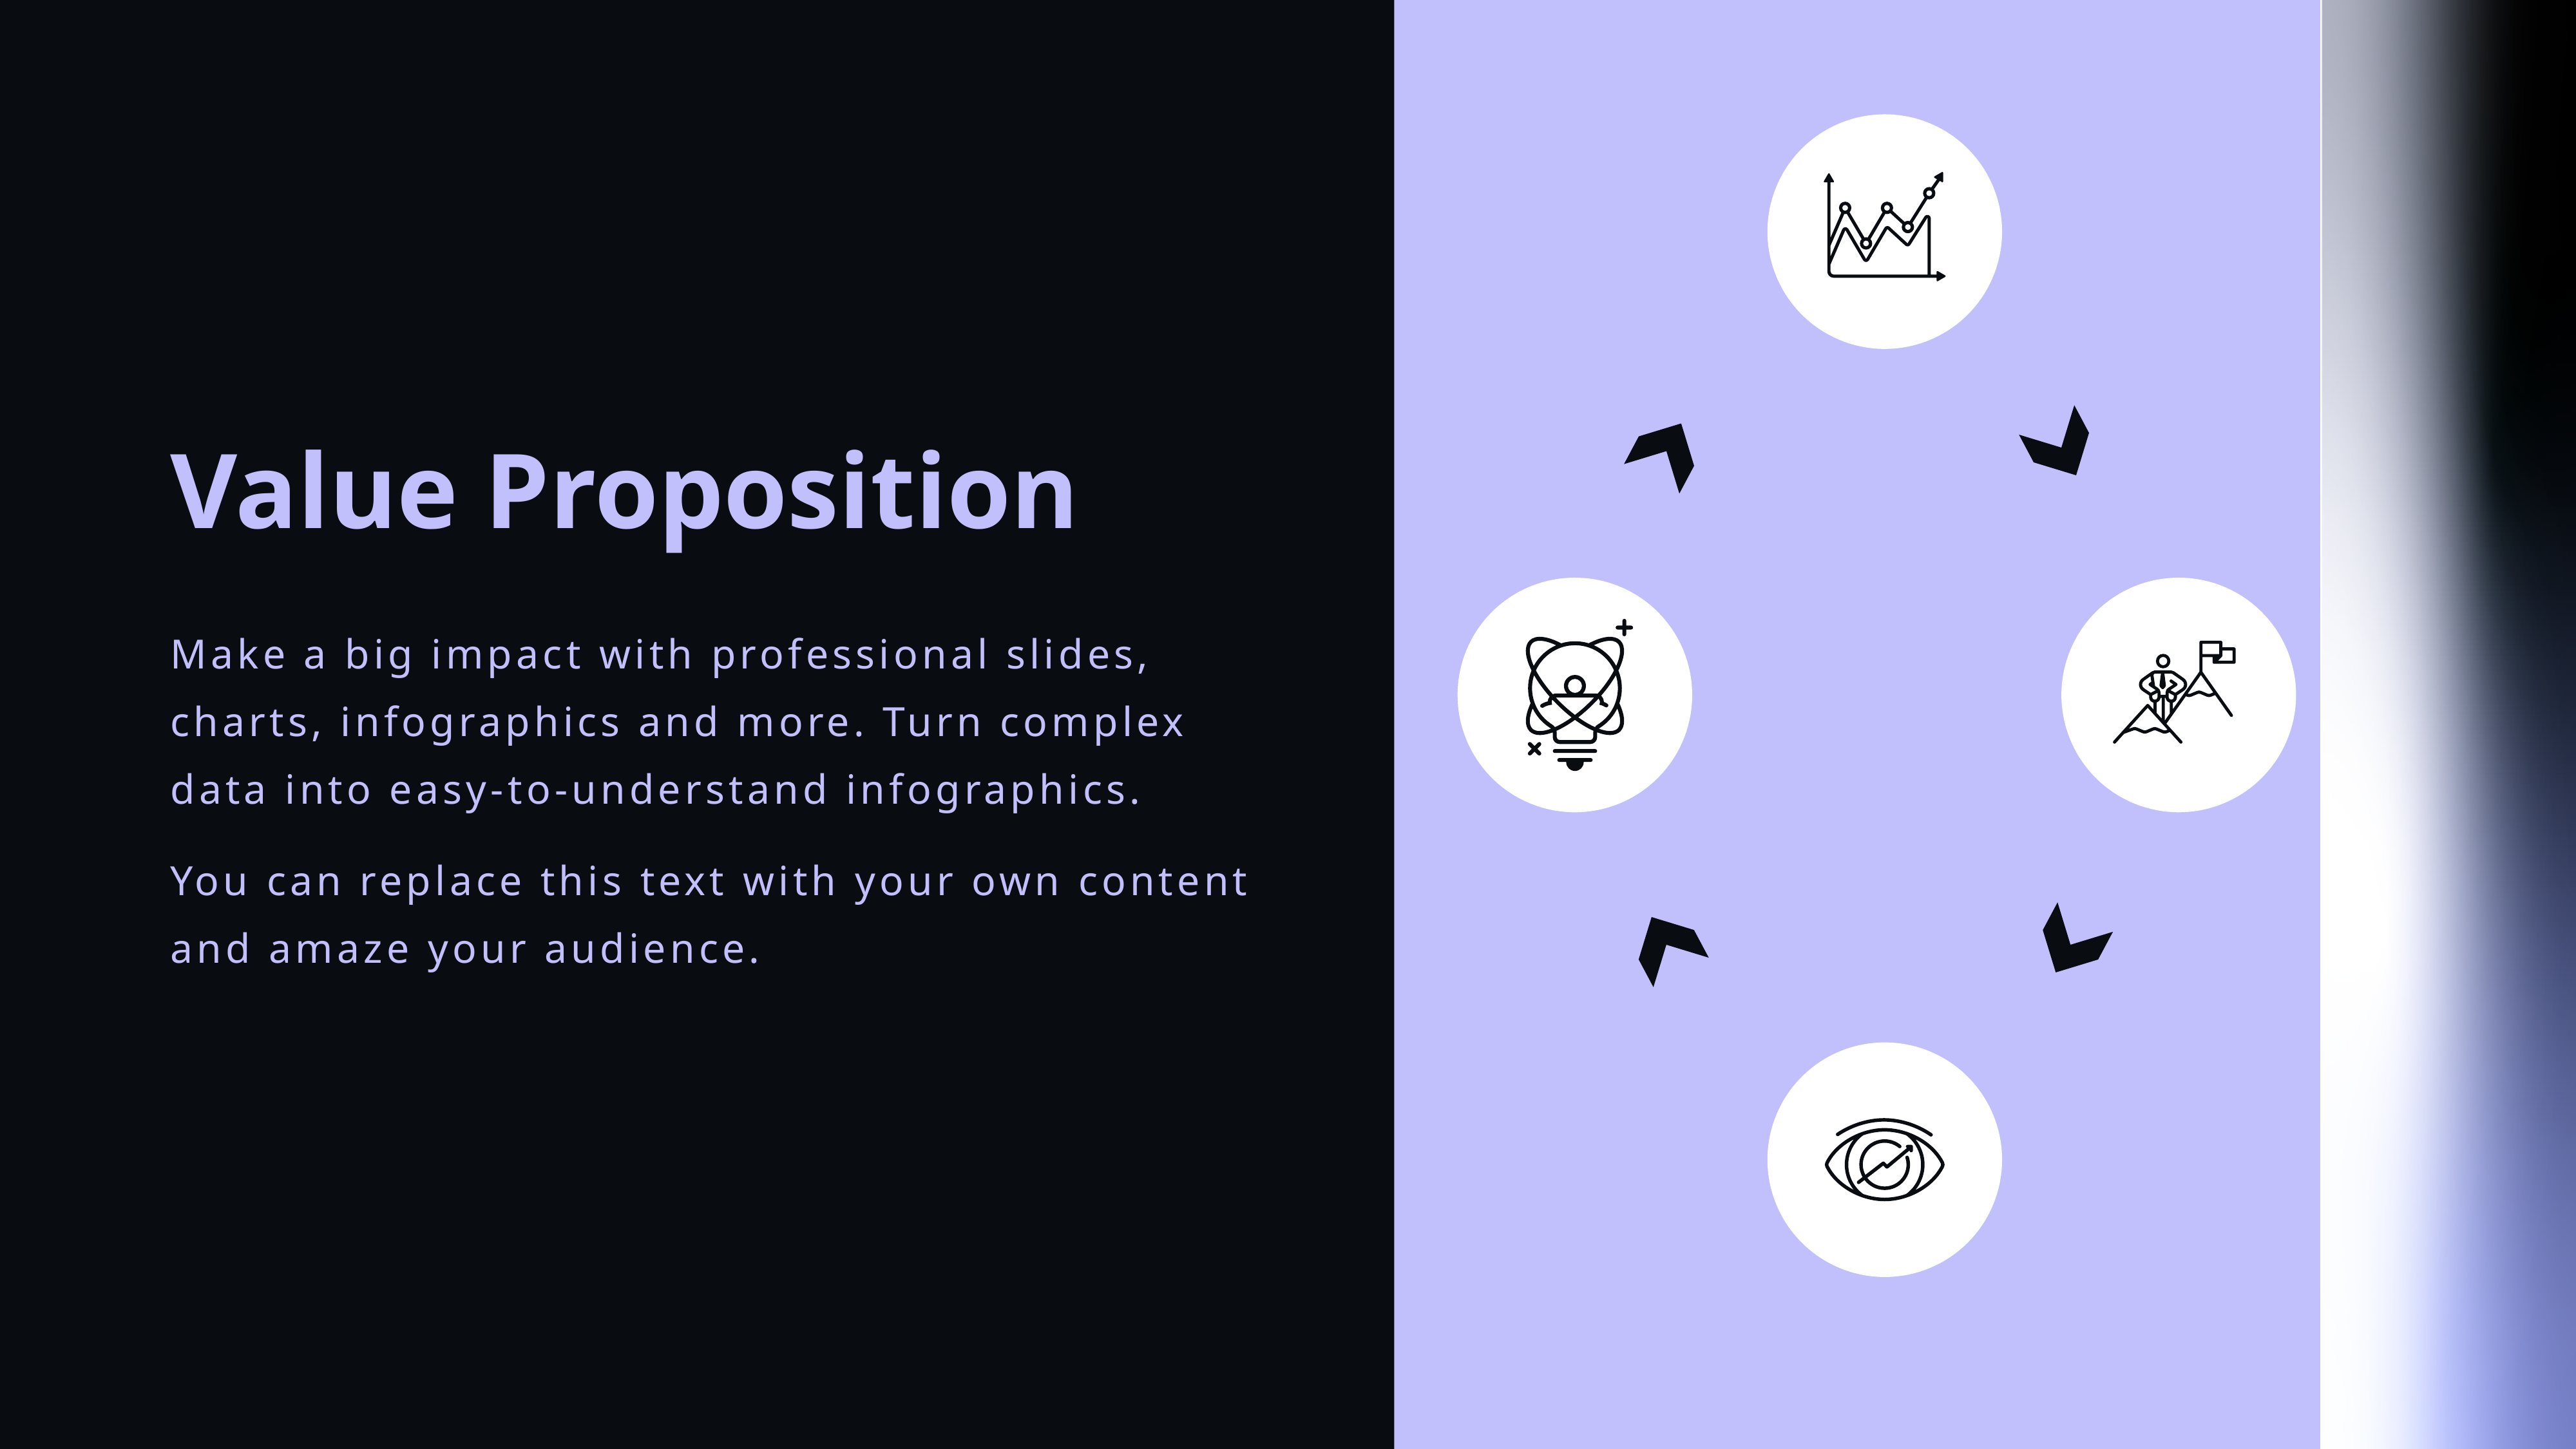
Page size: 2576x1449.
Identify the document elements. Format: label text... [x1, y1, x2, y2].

text_box [1616, 618, 1634, 636]
text_box [1393, 0, 2320, 1449]
text_box [1766, 113, 2003, 350]
text_box [1525, 636, 1625, 744]
text_box [1637, 916, 1710, 989]
text_box Value Proposition [160, 408, 1288, 554]
text_box [1456, 576, 1661, 813]
text_box [1824, 1128, 1945, 1202]
text_box [1552, 749, 1598, 753]
text_box [2042, 900, 2115, 974]
text_box Make a big impact with professional slides, charts, infographics and more. Turn complex data into easy-to-understand infographics. You can replace this text with your own content and amaze your audience. [160, 604, 1288, 976]
text_box [1623, 422, 1695, 496]
text_box [1557, 758, 1593, 772]
text_box [2018, 403, 2090, 477]
text_box [1766, 1041, 2003, 1278]
text_box [2120, 576, 2238, 592]
text_box [1824, 172, 1946, 281]
picture [1661, 0, 2576, 1449]
text_box [1527, 742, 1541, 756]
text_box [1836, 1118, 1933, 1137]
